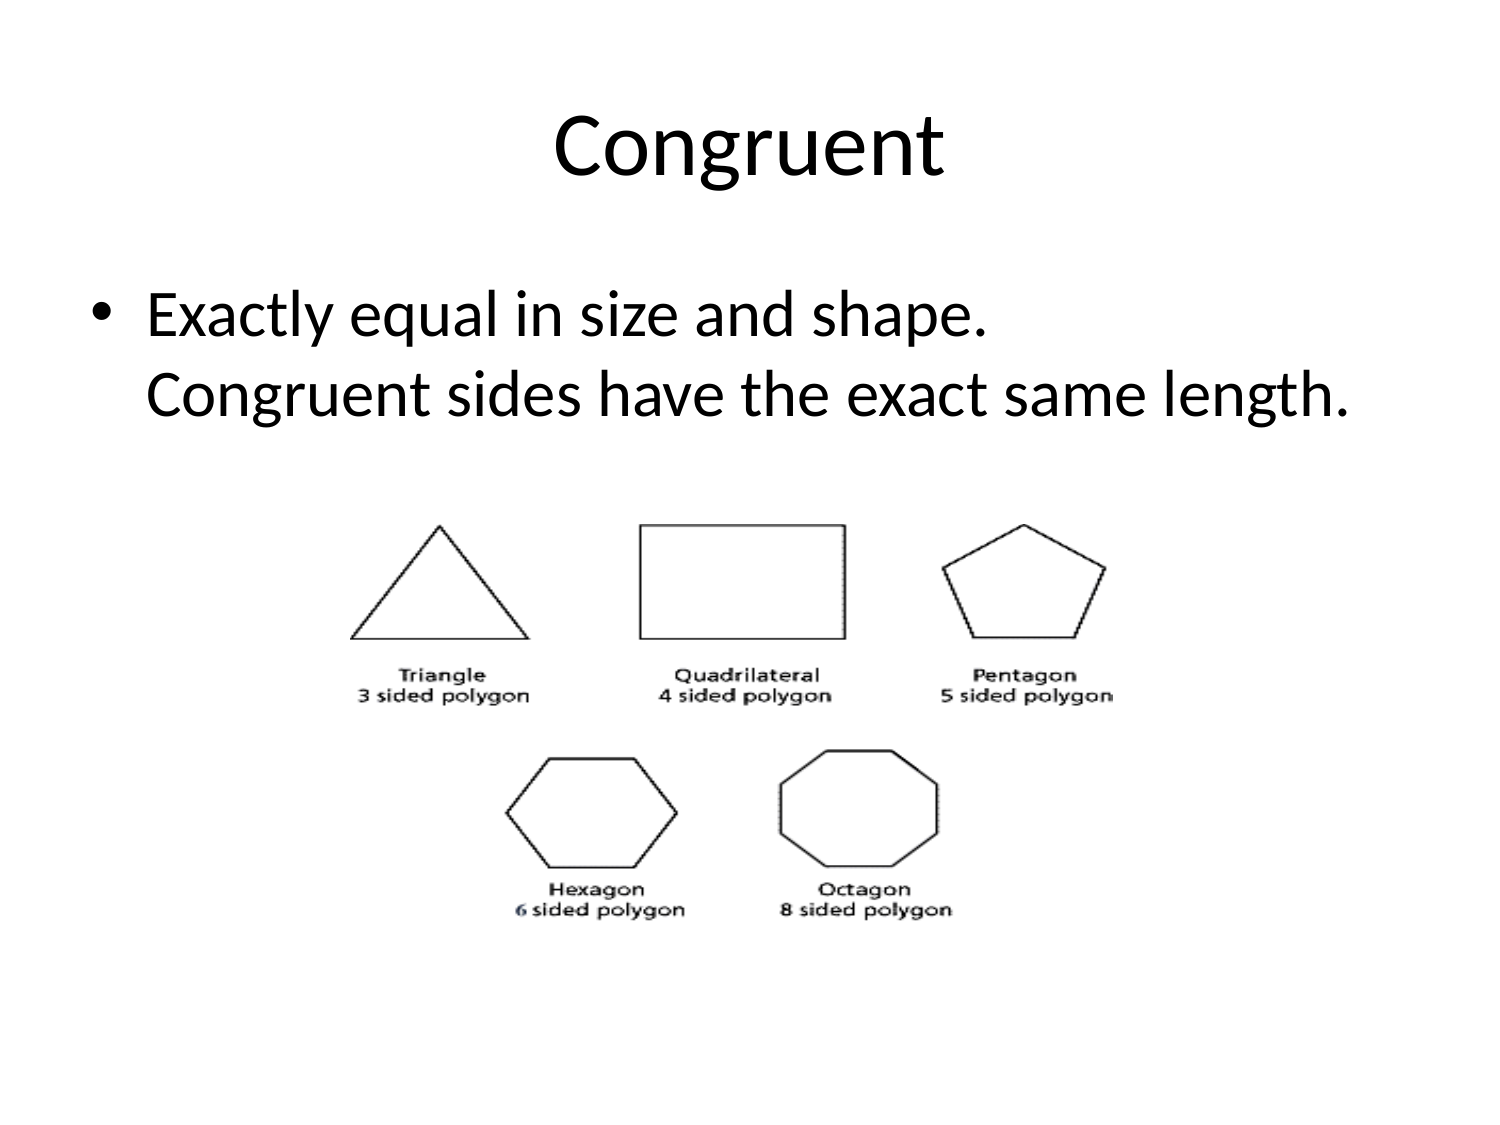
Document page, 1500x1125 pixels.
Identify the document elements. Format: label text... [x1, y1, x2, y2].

title Congruent [75, 45, 1425, 233]
picture [349, 524, 1113, 922]
list Exactly equal in size and shape. Congruent sides have the exact same length. [75, 262, 1425, 1005]
